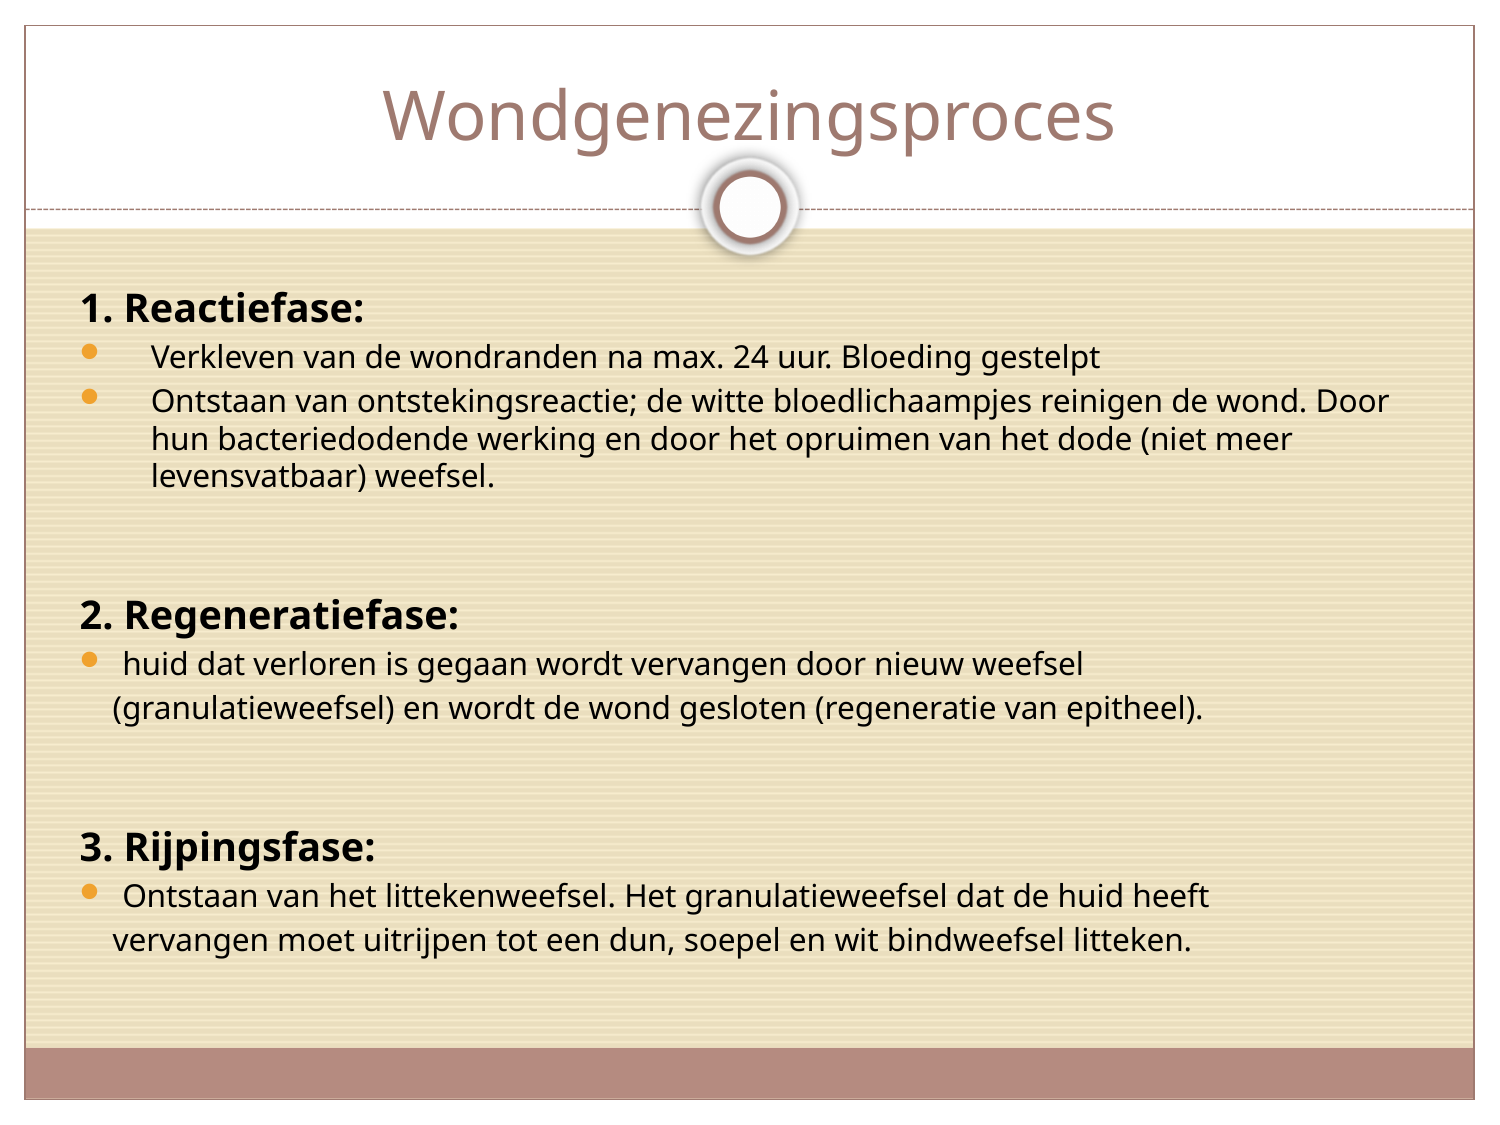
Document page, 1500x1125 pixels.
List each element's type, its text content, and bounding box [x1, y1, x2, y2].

title Wondgenezingsproces [49, 37, 1450, 162]
list 1. Reactiefase: Verkleven van de wondranden na max. 24 uur. Bloeding gestelpt Ontstaan van ontstekingsreactie; de witte bloedlichaampjes reinigen de wond. Door hun bacteriedodende werking en door het opruimen van het dode (niet meer levensvatbaar) weefsel. 2. Regeneratiefase: huid dat verloren is gegaan wordt vervangen door nieuw weefsel (granulatieweefsel) en wordt de wond gesloten (regeneratie van epitheel). 3. Rijpingsfase: Ontstaan van het littekenweefsel. Het granulatieweefsel dat de huid heeft vervangen moet uitrijpen tot een dun, soepel en wit bindweefsel litteken. [64, 219, 1460, 970]
